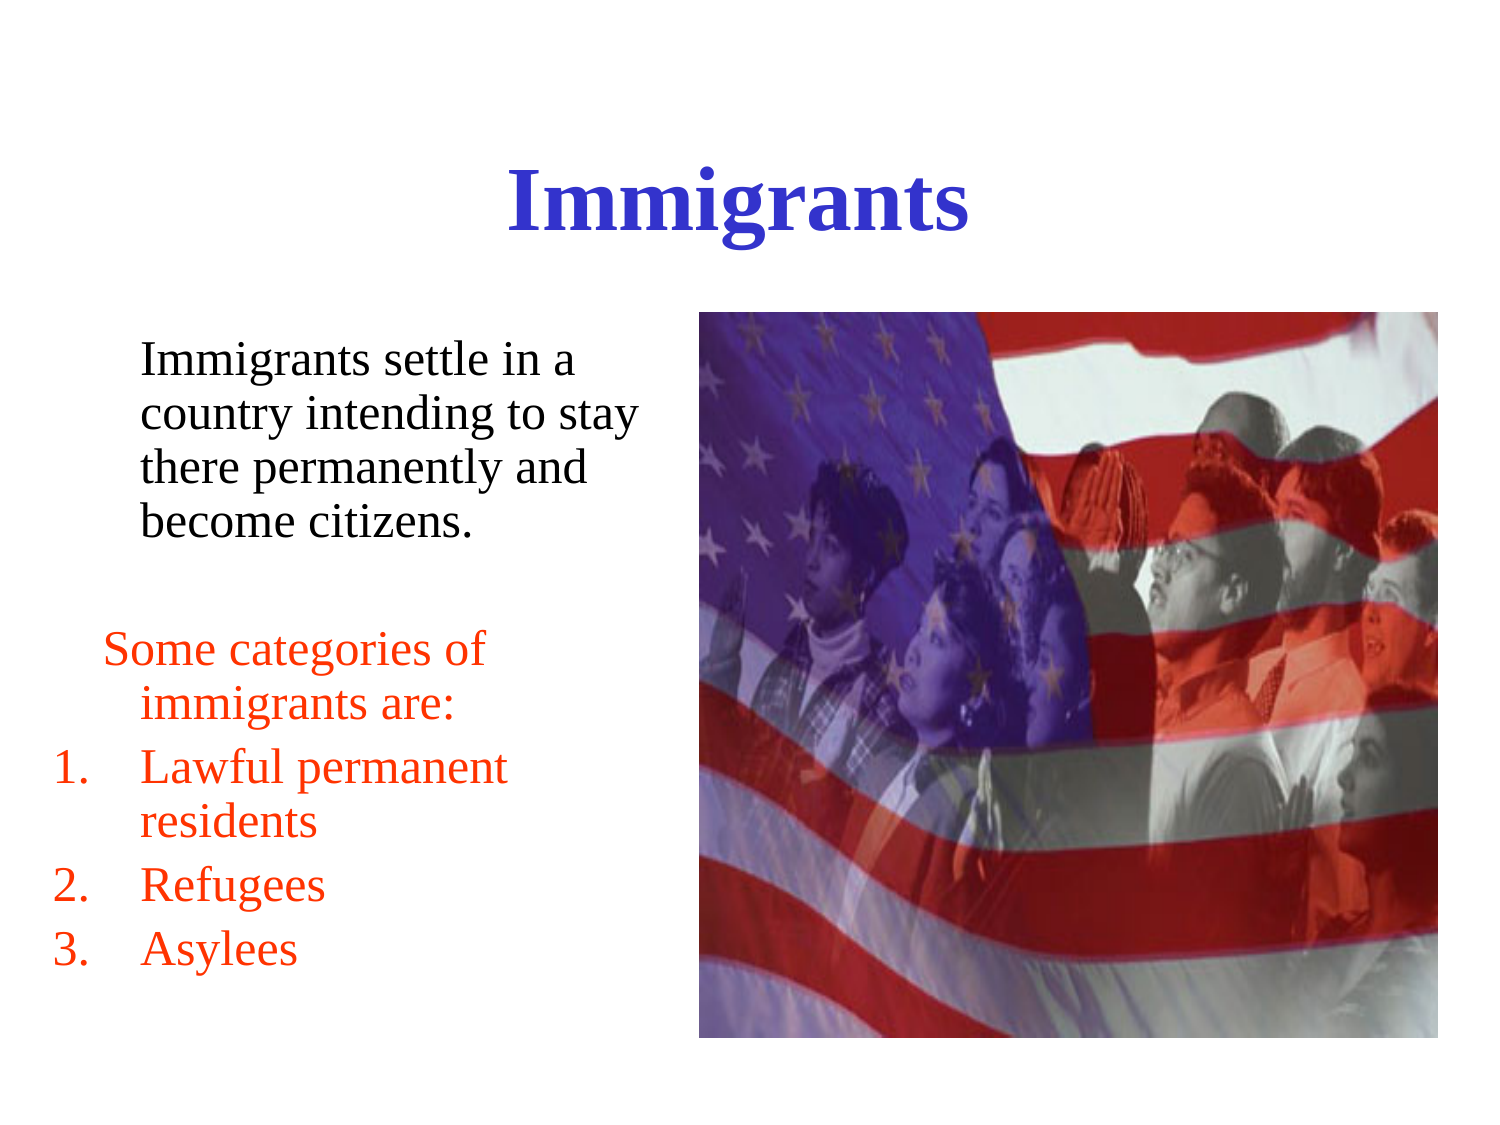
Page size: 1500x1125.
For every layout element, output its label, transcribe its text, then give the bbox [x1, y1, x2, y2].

list Immigrants settle in a country intending to stay there permanently and become citizens. Some categories of immigrants are: Lawful permanent residents Refugees Asylees [37, 324, 694, 1001]
title Immigrants [112, 99, 1388, 288]
picture [699, 312, 1438, 1038]
